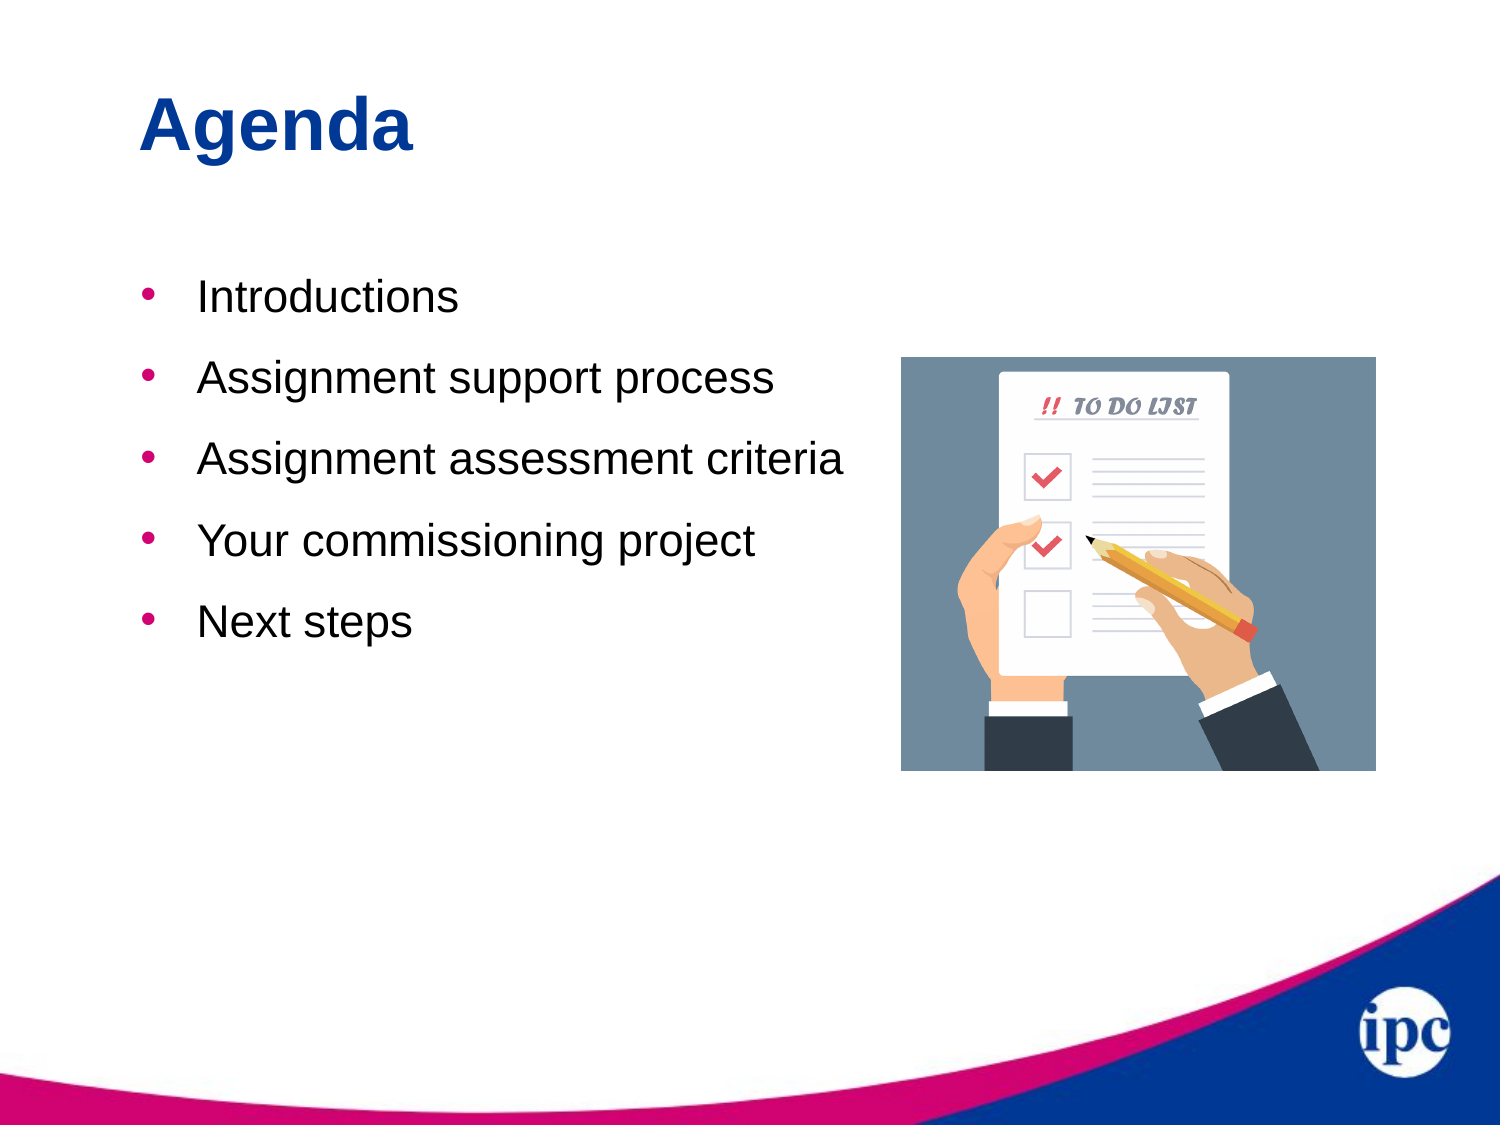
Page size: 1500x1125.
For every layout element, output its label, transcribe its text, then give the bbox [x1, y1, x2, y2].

list Introductions Assignment support process Assignment assessment criteria Your commissioning project Next steps [125, 253, 1375, 876]
picture [0, 0, 1500, 1125]
title Agenda [123, 78, 1376, 176]
